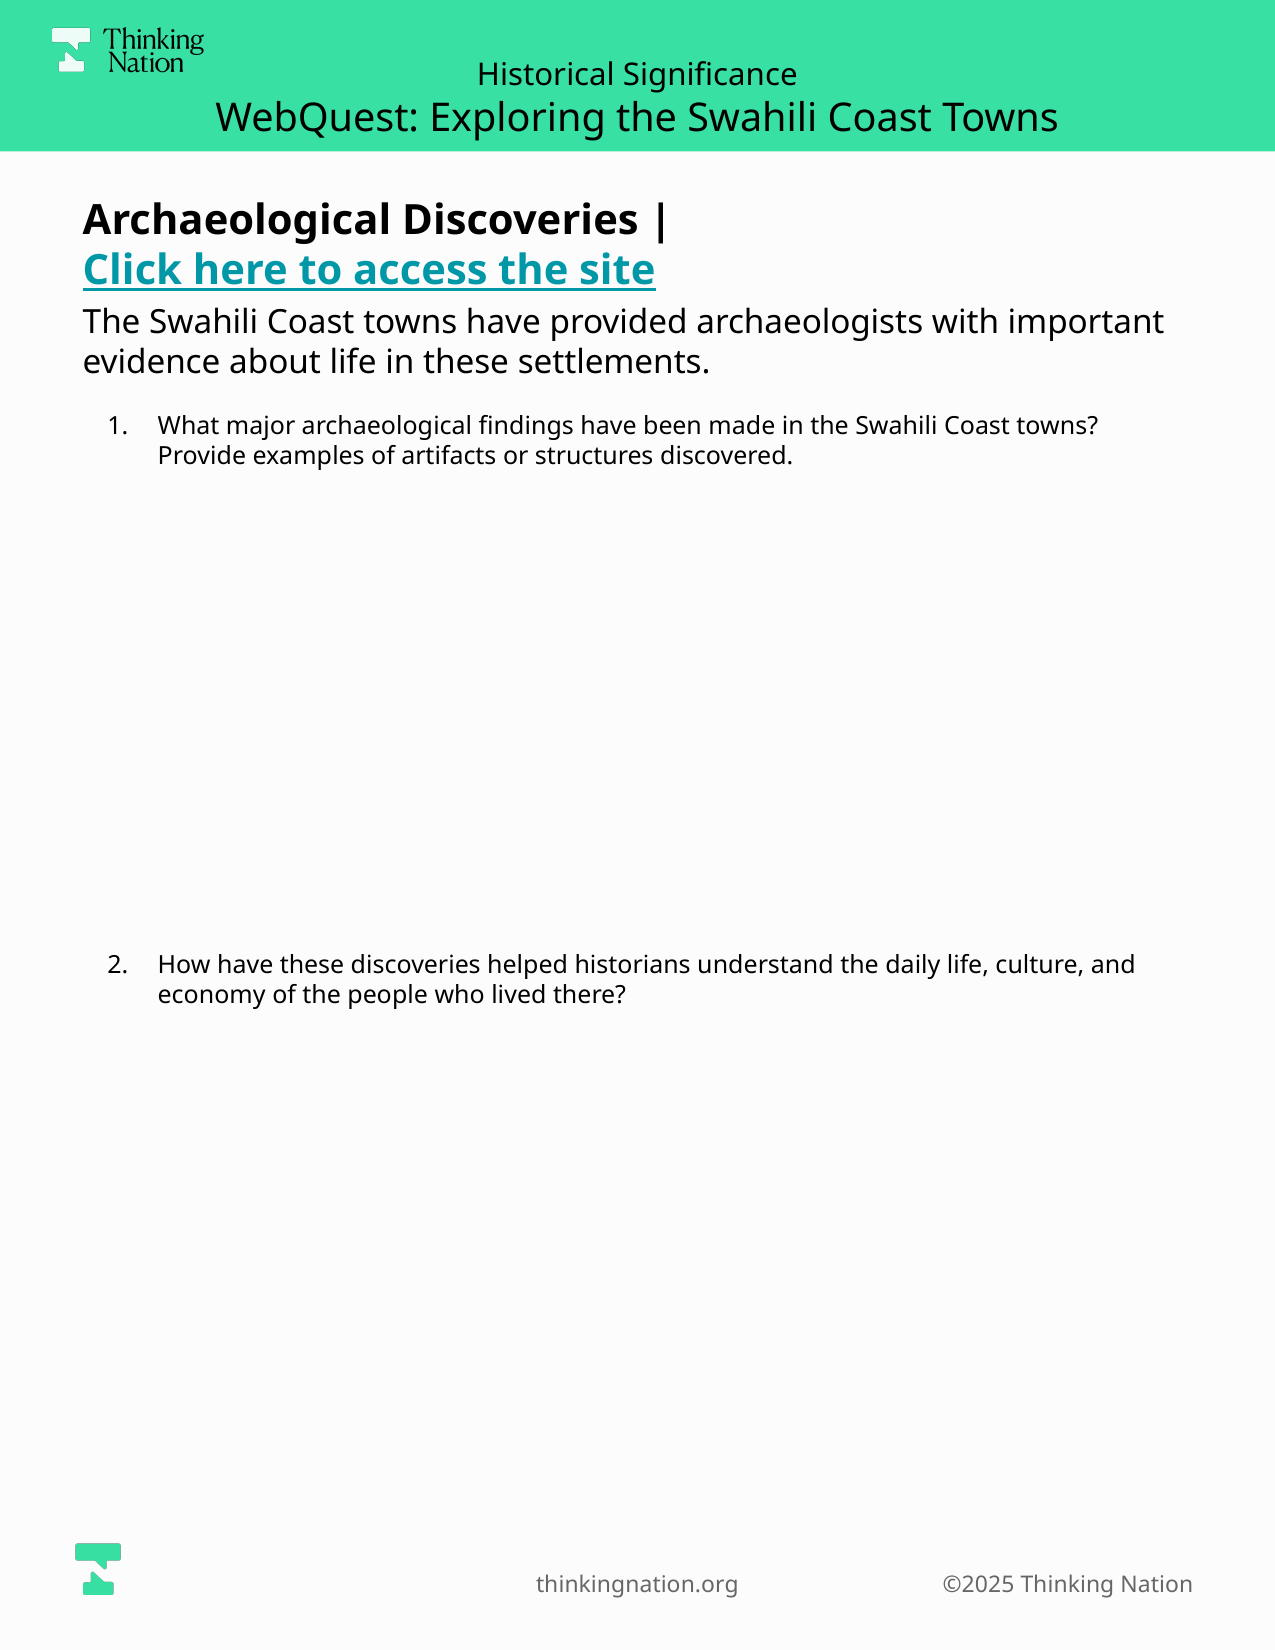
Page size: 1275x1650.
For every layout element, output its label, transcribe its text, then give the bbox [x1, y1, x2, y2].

text_box Historical Significance WebQuest: Exploring the Swahili Coast Towns [0, 0, 1275, 152]
text_box Archaeological Discoveries | Click here to access the site The Swahili Coast towns have provided archaeologists with important evidence about life in these settlements. What major archaeological findings have been made in the Swahili Coast towns? Provide examples of artifacts or structures discovered. How have these discoveries helped historians understand the daily life, culture, and economy of the people who lived there? [67, 177, 1208, 1278]
picture [62, 1533, 134, 1605]
picture [35, 13, 210, 87]
text_box thinkingnation.org [486, 1553, 789, 1605]
text_box ©2025 Thinking Nation [907, 1553, 1210, 1605]
